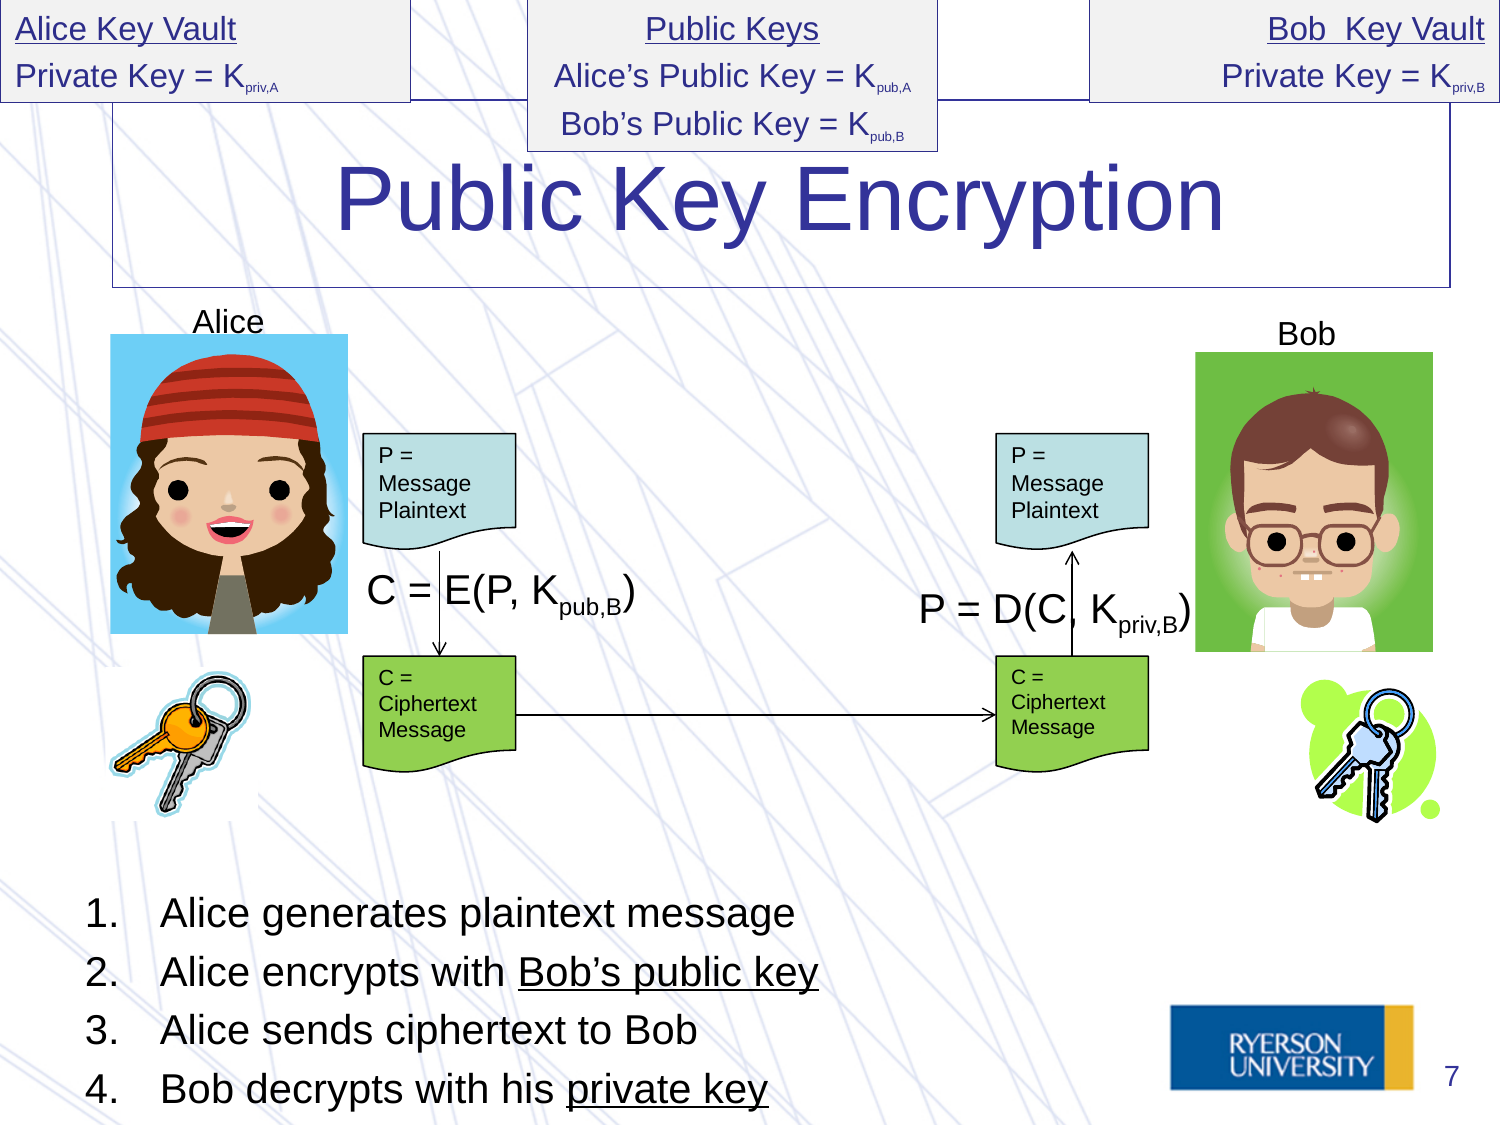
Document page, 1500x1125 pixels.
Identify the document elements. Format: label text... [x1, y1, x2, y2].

picture [0, 103, 1500, 1125]
title Public Key Encryption [112, 99, 1451, 288]
text_box C = E(P, Kpub,B) [356, 555, 774, 628]
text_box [1183, 304, 1433, 652]
slide_number 7 [1399, 1049, 1476, 1113]
text_box P = Message Plaintext [363, 433, 516, 550]
picture [938, 0, 1089, 99]
text_box P = D(C, Kpriv,B) [831, 574, 1178, 646]
text_box Bob Key Vault Private Key = Kpriv,B [1089, 0, 1500, 103]
text_box P = Message Plaintext [996, 433, 1149, 550]
text_box C = Ciphertext Message [996, 656, 1149, 772]
text_box C = Ciphertext Message [363, 656, 516, 772]
picture [411, 0, 527, 99]
text_box Public Keys Alice’s Public Key = Kpub,A Bob’s Public Key = Kpub,B [527, 0, 938, 152]
text_box Alice generates plaintext message Alice encrypts with Bob’s public key Alice sends ciphertext to Bob Bob decrypts with his private key [70, 878, 1008, 1119]
text_box Alice Key Vault Private Key = Kpriv,A [0, 0, 411, 103]
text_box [105, 292, 352, 635]
